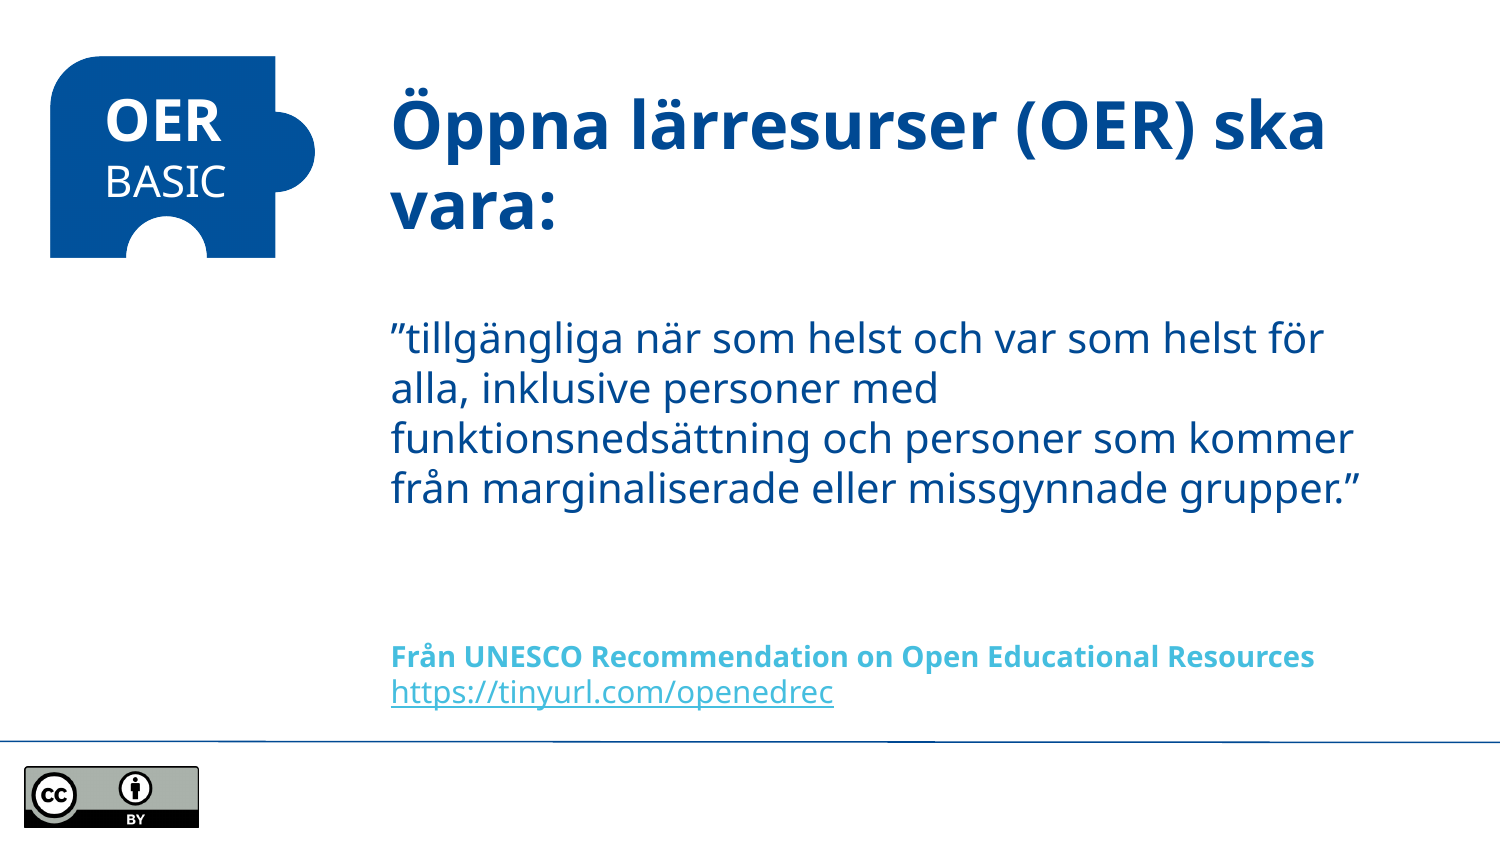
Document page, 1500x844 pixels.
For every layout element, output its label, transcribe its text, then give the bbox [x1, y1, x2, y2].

picture [50, 56, 316, 258]
text_box https://tinyurl.com/openedrec [375, 656, 918, 730]
text_box [0, 750, 1500, 844]
picture [24, 765, 199, 828]
text_box Från UNESCO Recommendation on Open Educational Resources [375, 623, 1500, 689]
text_box OER BASIC [321, 65, 491, 225]
text_box ”tillgängliga när som helst och var som helst för alla, inklusive personer med funktionsnedsättning och personer som kommer från marginaliserade eller missgynnade grupper.” [375, 296, 1379, 567]
text_box Öppna lärresurser (OER) ska vara: [375, 67, 1390, 258]
